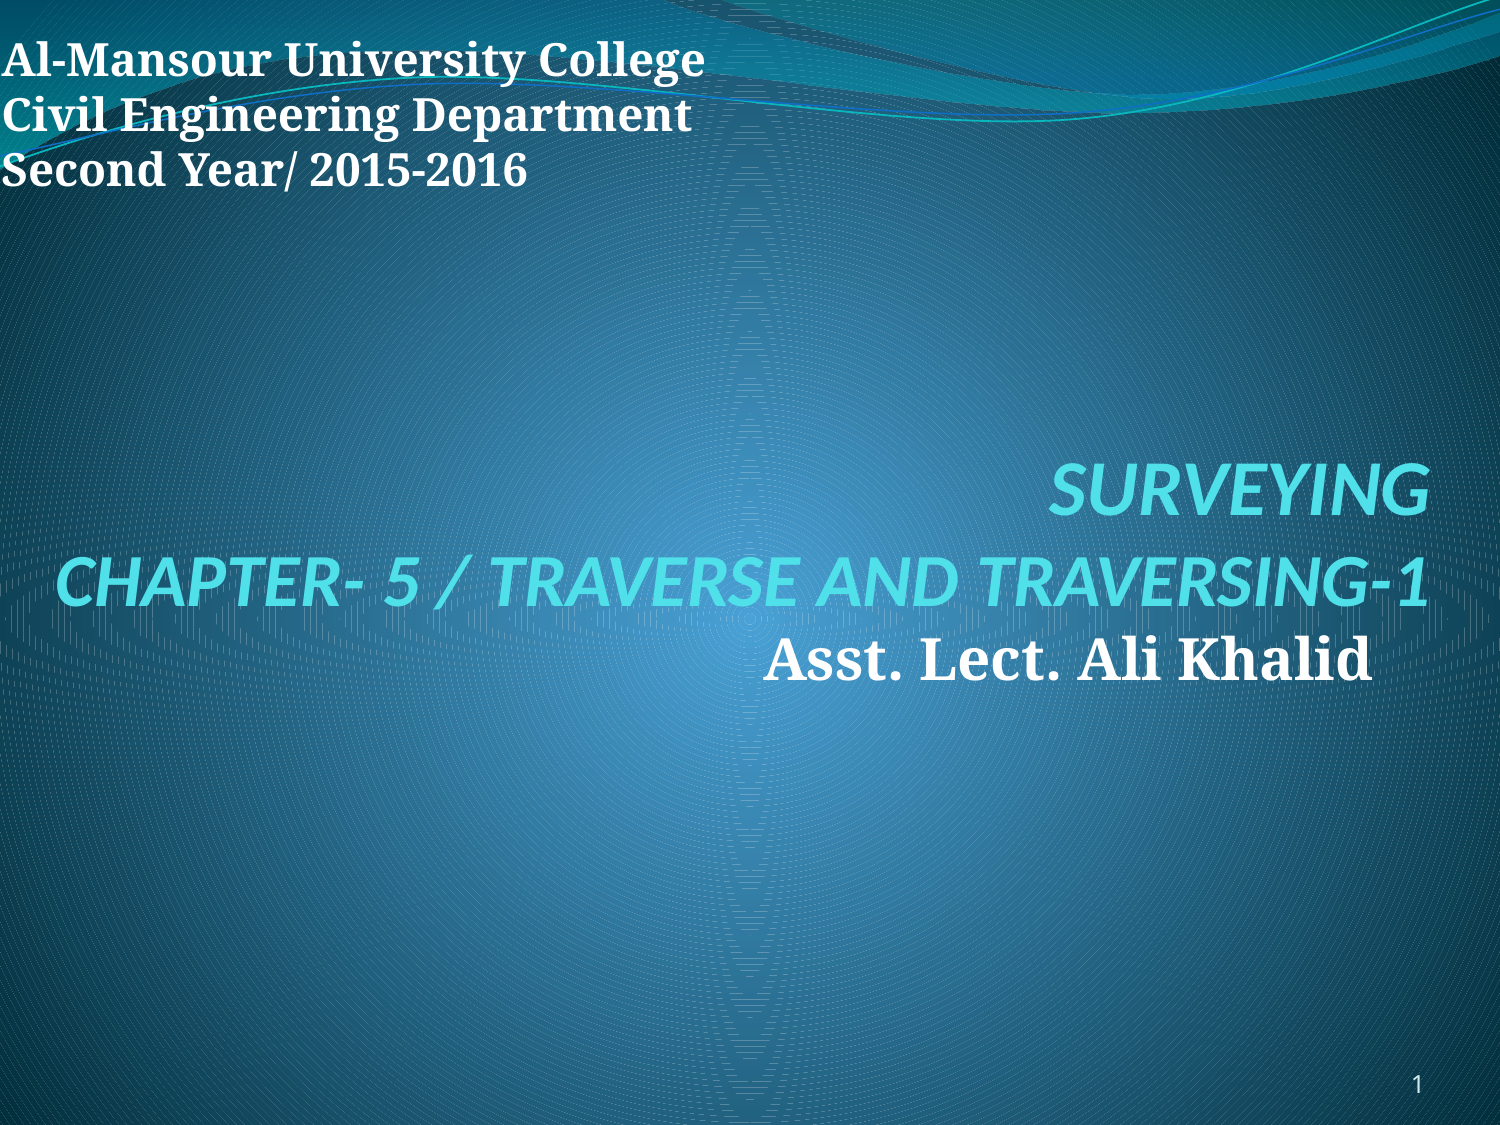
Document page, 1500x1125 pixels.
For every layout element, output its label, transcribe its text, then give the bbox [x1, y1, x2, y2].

slide_number 1 [1299, 1042, 1425, 1103]
title SURVEYING CHAPTER- 5 / TRAVERSE AND TRAVERSING-1 [18, 321, 1436, 622]
subtitle Asst. Lect. Ali Khalid [87, 614, 1376, 903]
text_box Al-Mansour University College Civil Engineering Department Second Year/ 2015-2016 [0, 23, 721, 204]
